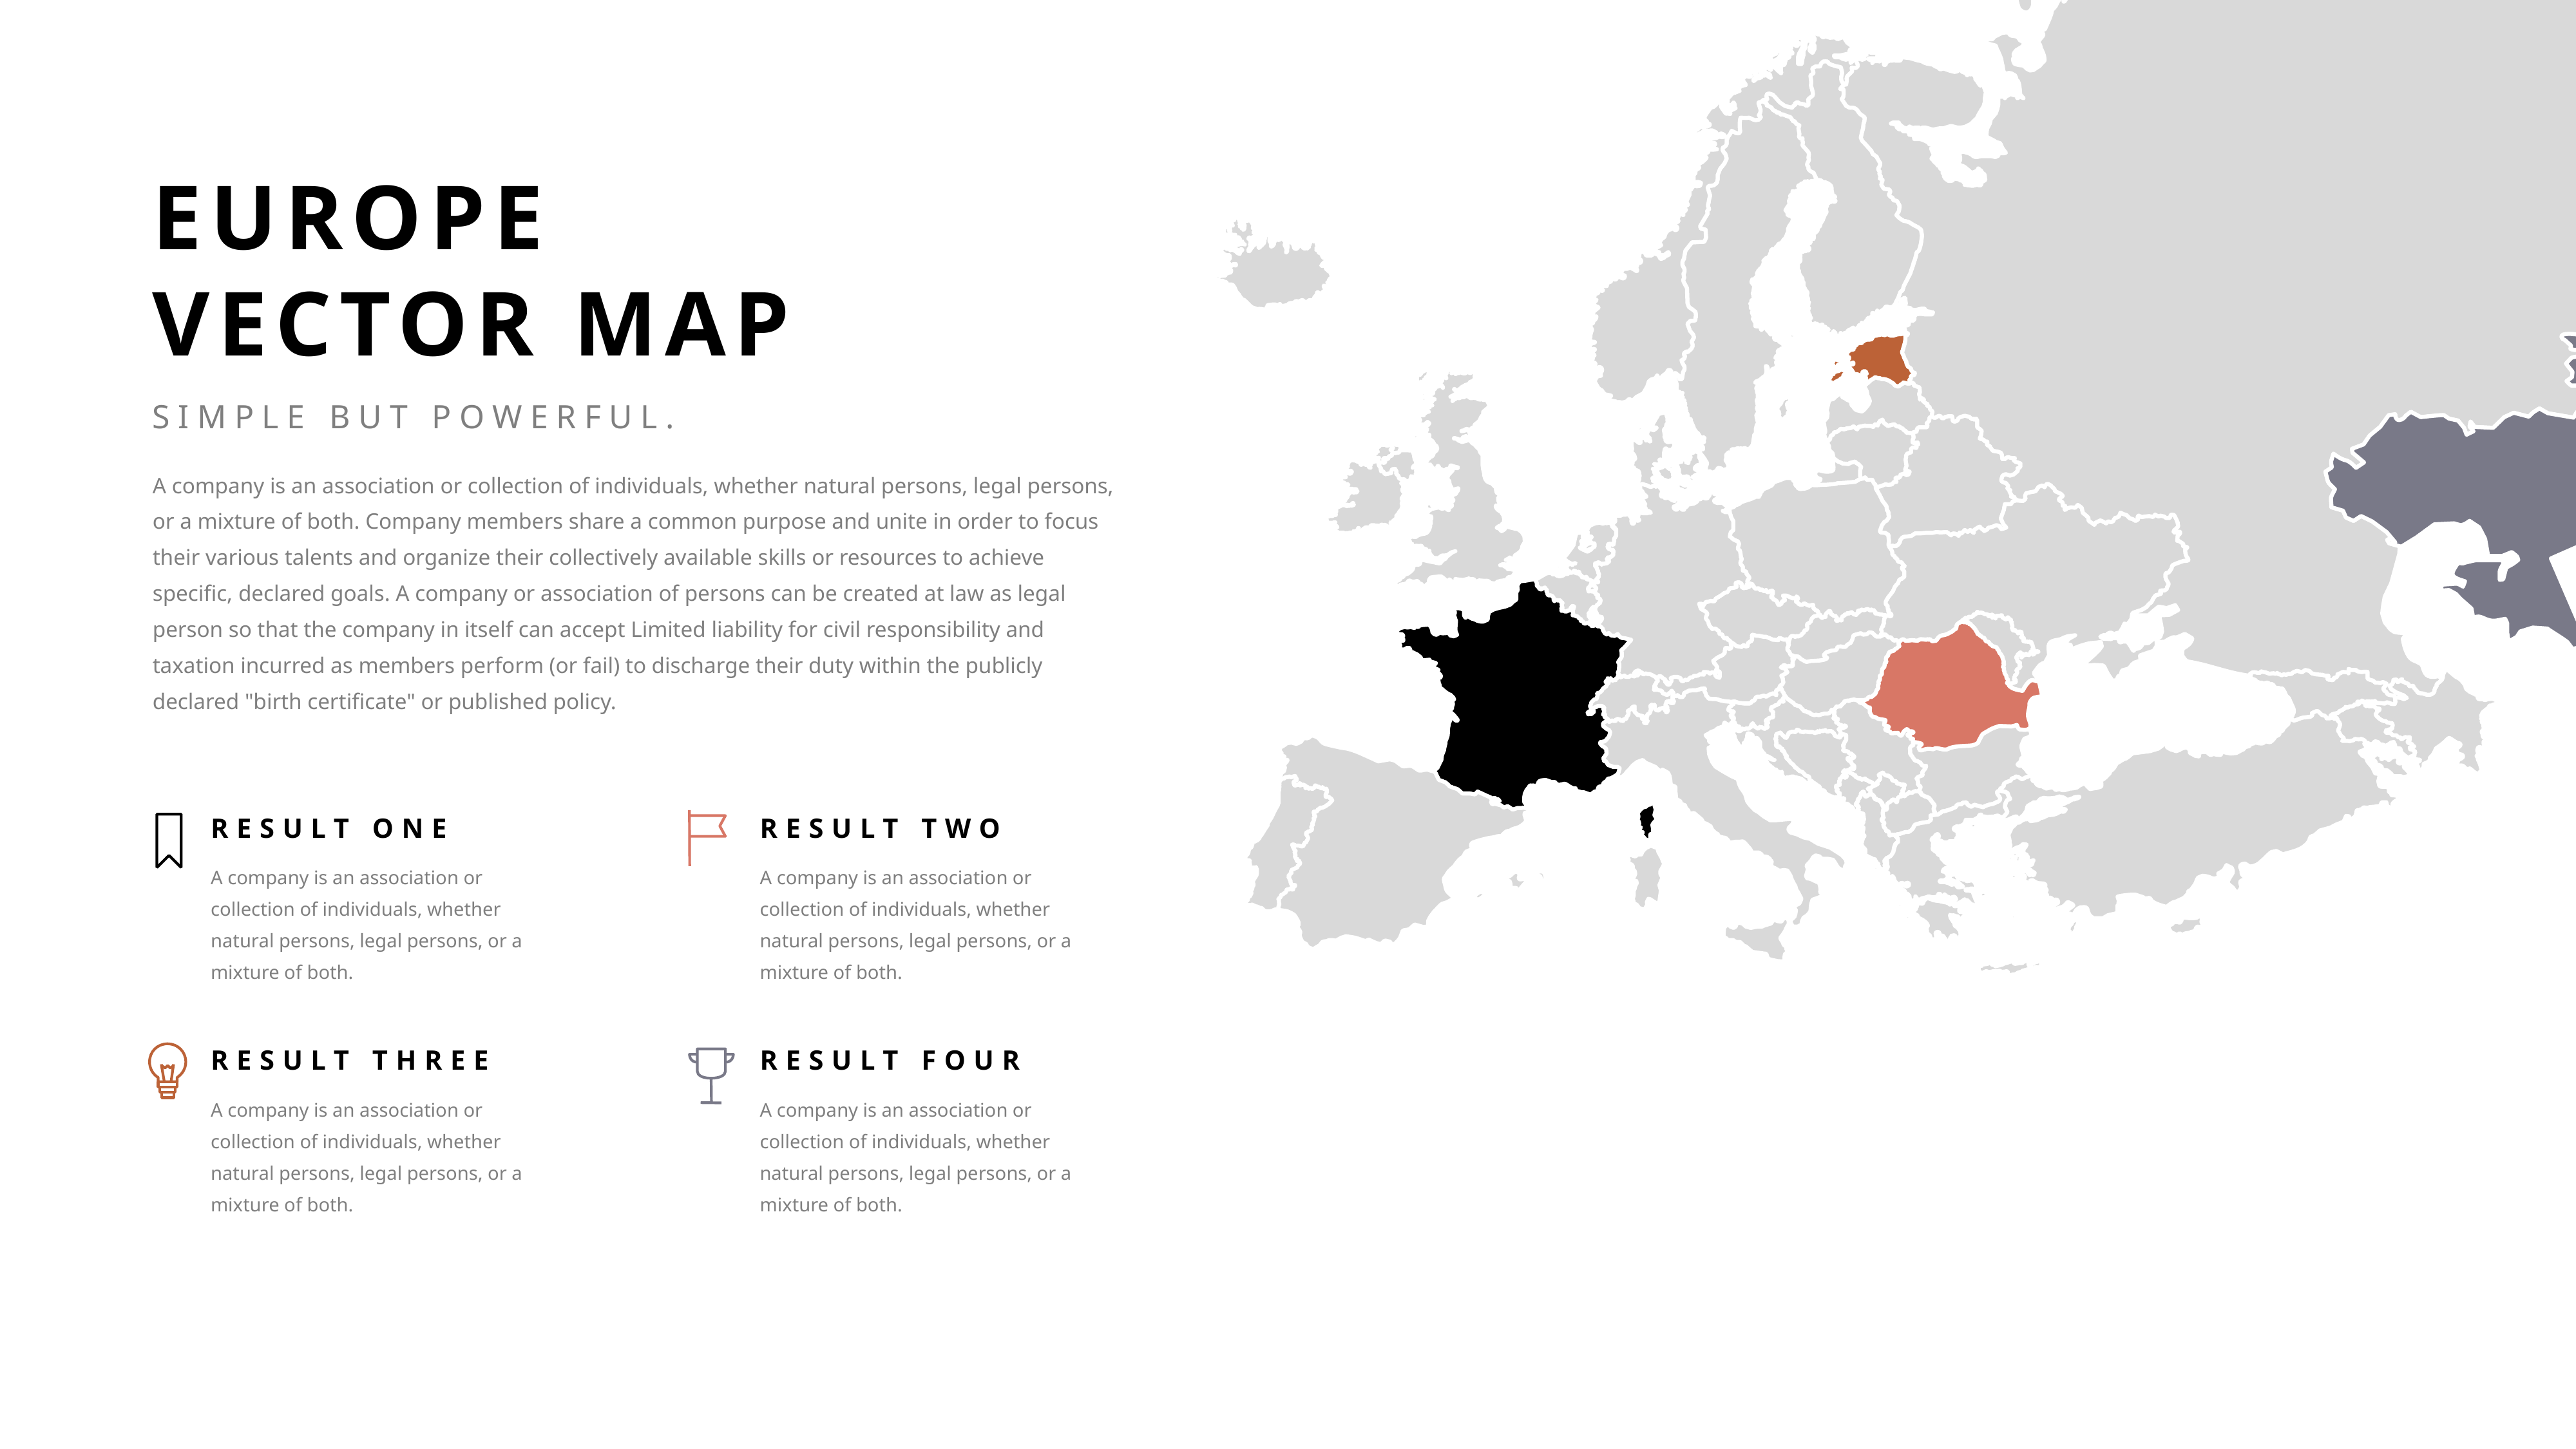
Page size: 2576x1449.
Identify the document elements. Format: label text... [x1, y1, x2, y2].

text_box A company is an association or collection of individuals, whether natural persons, legal persons, or a mixture of both. [191, 1086, 559, 1225]
text_box RESULT THREE [191, 1021, 559, 1086]
text_box RESULT FOUR [740, 1021, 1108, 1086]
text_box [157, 814, 182, 868]
text_box A company is an association or collection of individuals, whether natural persons, legal persons, or a mixture of both. [740, 1086, 1108, 1225]
text_box RESULT ONE [191, 788, 559, 853]
text_box A company is an association or collection of individuals, whether natural persons, legal persons, or a mixture of both. Company members share a common purpose and unite in order to focus their various talents and organize their collectively available skills or resources to achieve specific, declared goals. A company or association of persons can be created at law as legal person so that the company in itself can accept Limited liability for civil responsibility and taxation incurred as members perform (or fail) to discharge their duty within the publicly declared "birth certificate" or published policy. [133, 451, 1139, 723]
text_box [689, 810, 726, 866]
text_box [149, 1043, 186, 1098]
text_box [689, 1048, 734, 1103]
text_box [1212, 0, 2576, 976]
text_box SIMPLE BUT POWERFUL. [143, 392, 1011, 440]
text_box A company is an association or collection of individuals, whether natural persons, legal persons, or a mixture of both. [740, 853, 1108, 993]
text_box EUROPE VECTOR MAP [143, 156, 1078, 378]
text_box RESULT TWO [740, 788, 1108, 853]
text_box A company is an association or collection of individuals, whether natural persons, legal persons, or a mixture of both. [191, 853, 559, 993]
